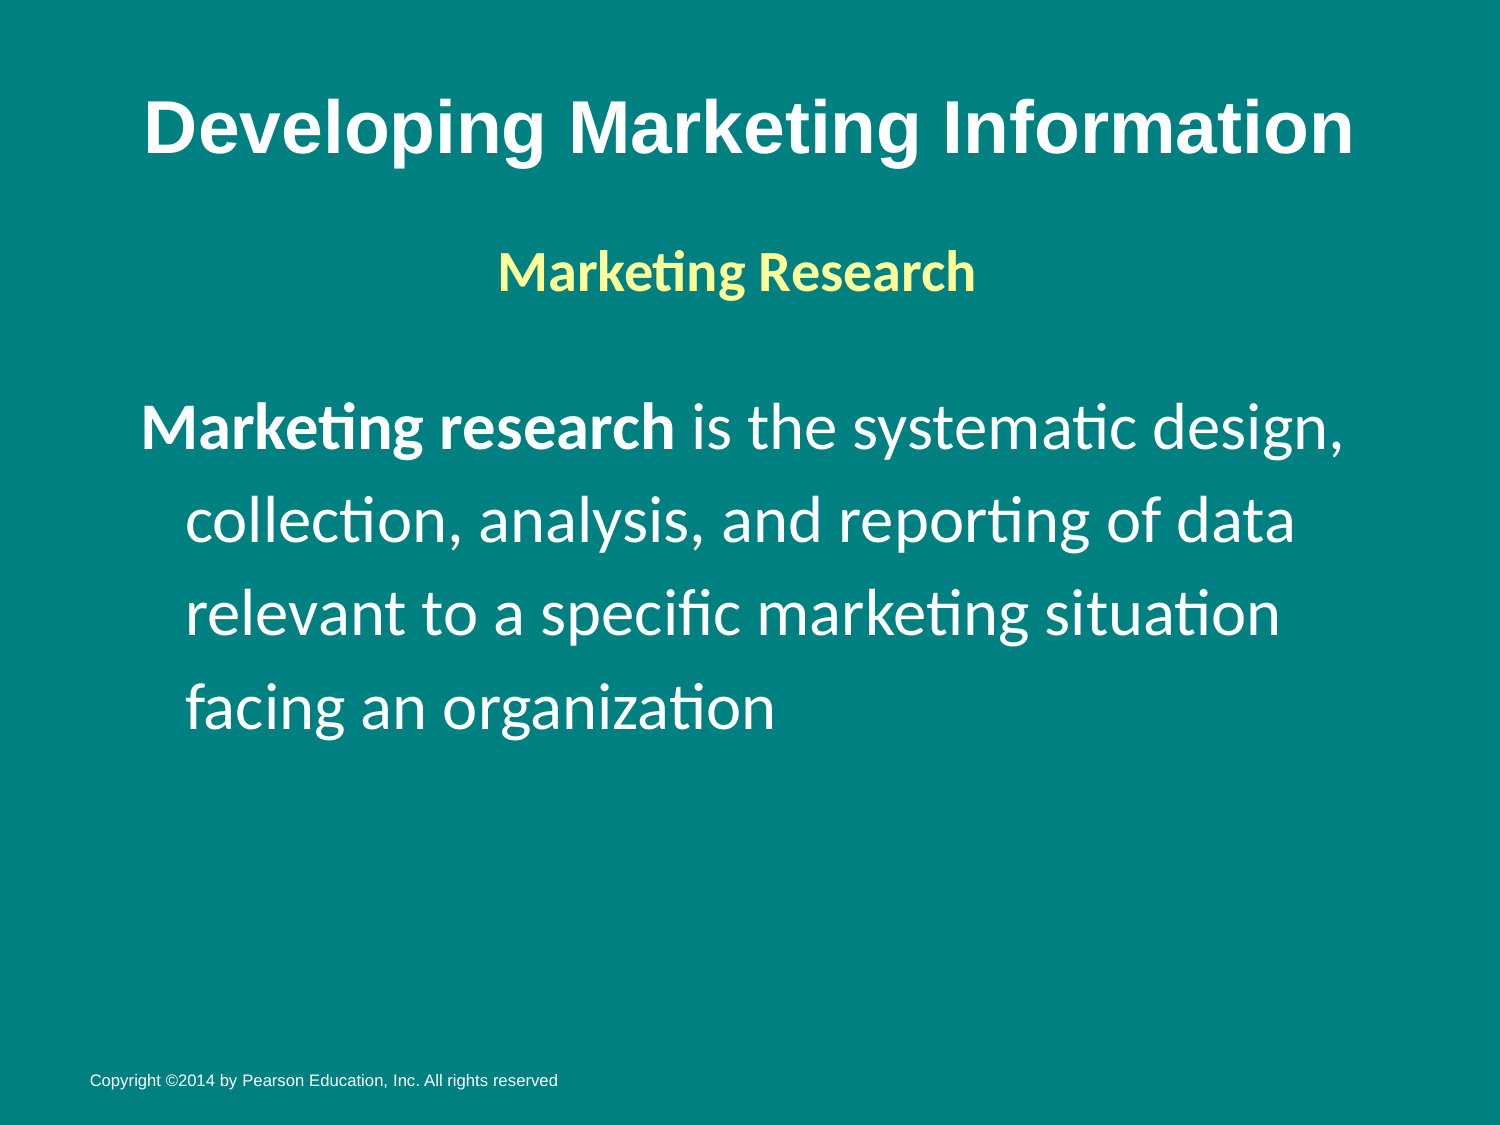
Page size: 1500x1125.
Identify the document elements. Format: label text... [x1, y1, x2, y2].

title Developing Marketing Information [112, 37, 1388, 226]
list Marketing research is the systematic design, collection, analysis, and reporting of data relevant to a specific marketing situation facing an organization [124, 374, 1376, 1018]
text_box Copyright ©2014 by Pearson Education, Inc. All rights reserved [74, 1062, 825, 1098]
list Marketing Research [149, 237, 1326, 301]
